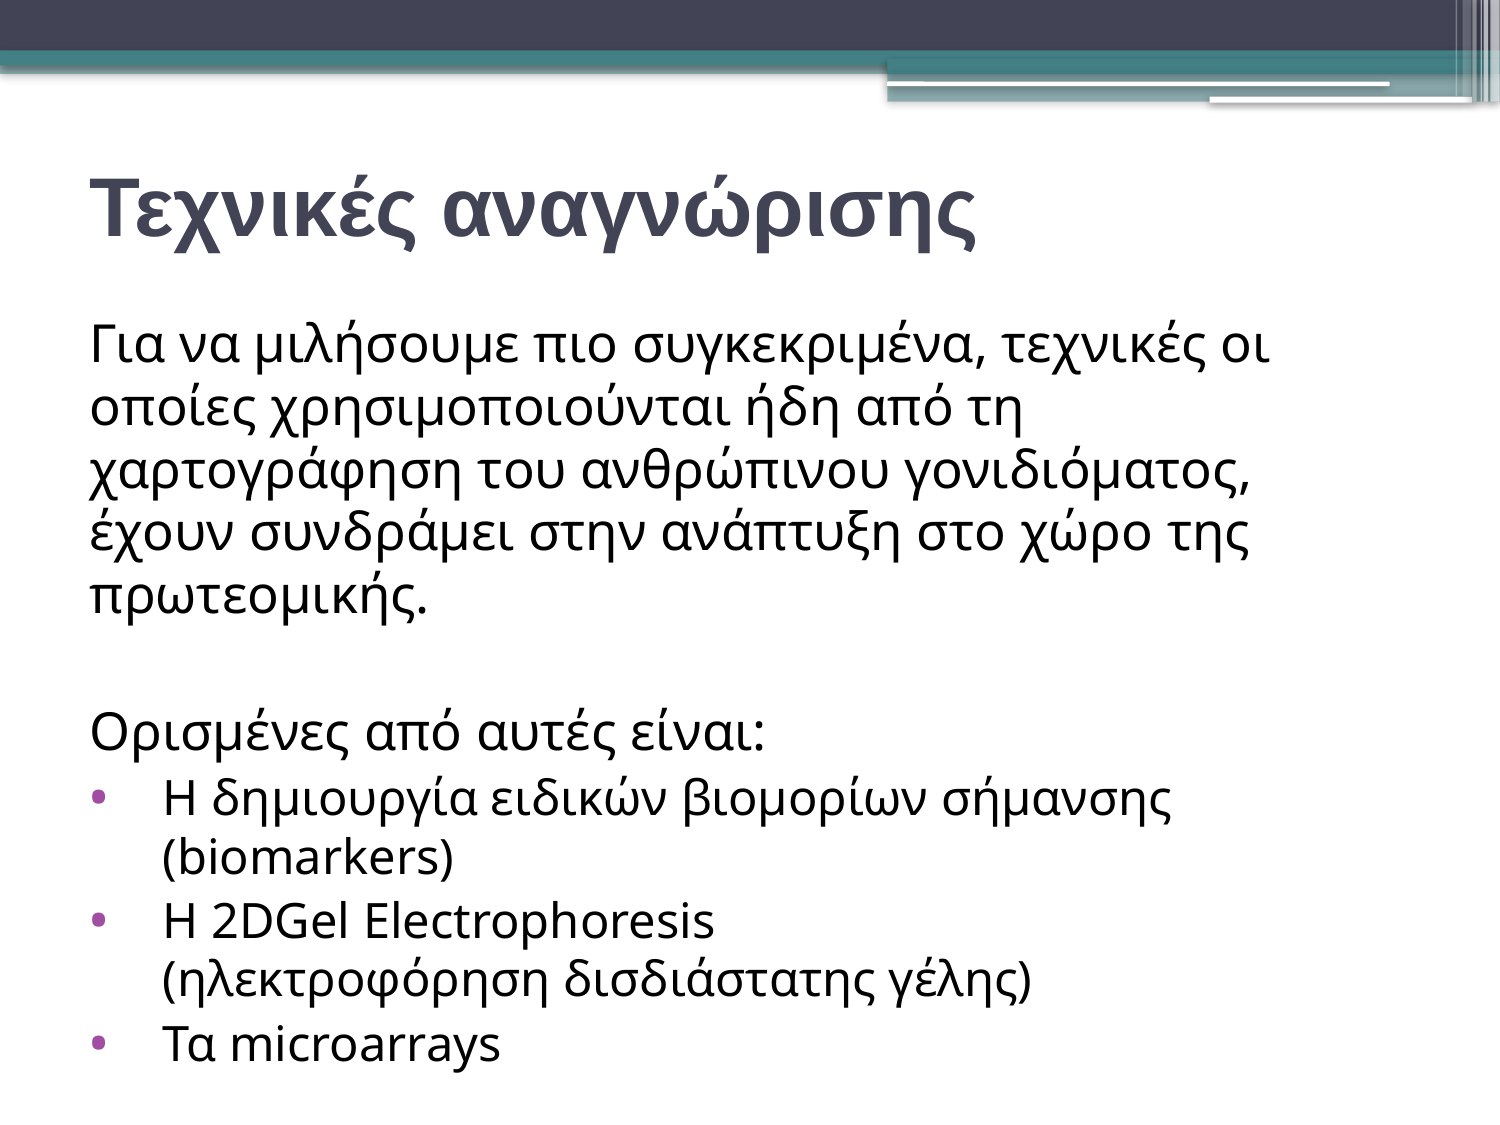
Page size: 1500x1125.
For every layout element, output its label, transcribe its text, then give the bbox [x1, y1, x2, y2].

list Για να μιλήσουμε πιο συγκεκριμένα, τεχνικές οι οποίες χρησιμοποιούνται ήδη από τη χαρτογράφηση του ανθρώπινου γονιδιόματος, έχουν συνδράμει στην ανάπτυξη στο χώρο της πρωτεομικής. Ορισμένες από αυτές είναι: Η δημιουργία ειδικών βιομορίων σήμανσης (biomarkers) Η 2DGel Electrophoresis (ηλεκτροφόρηση δισδιάστατης γέλης) Τα microarrays [75, 302, 1425, 1079]
title Τεχνικές αναγνώρισης [75, 115, 1425, 291]
